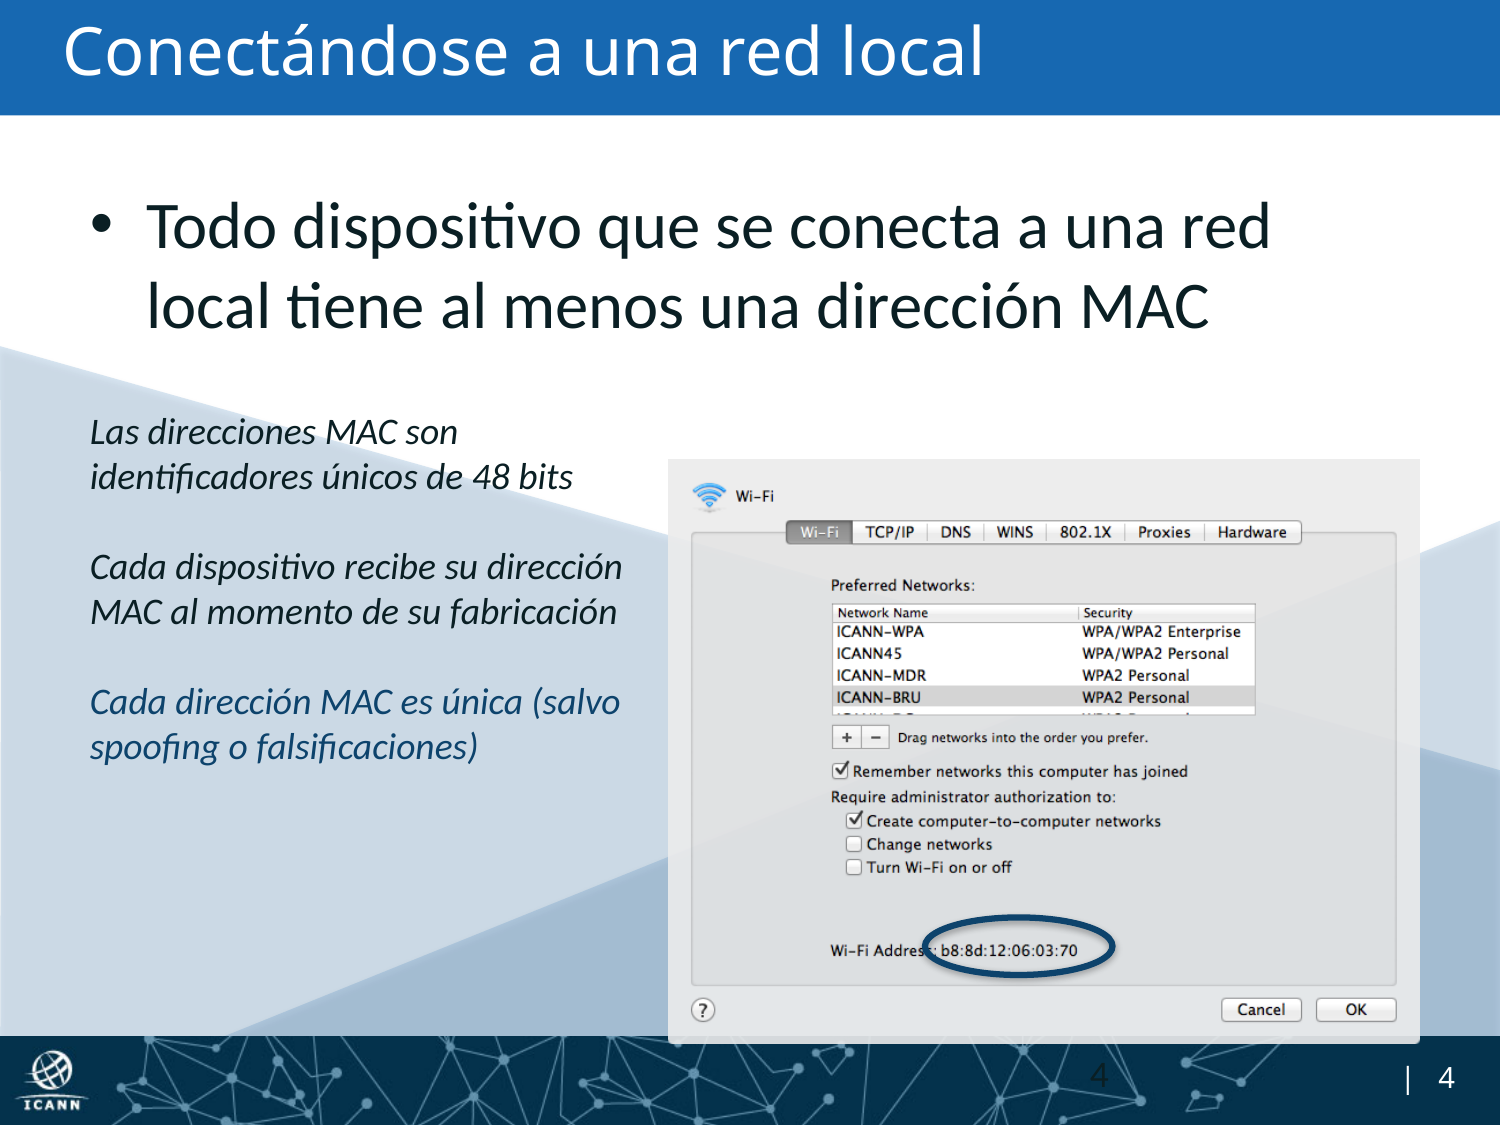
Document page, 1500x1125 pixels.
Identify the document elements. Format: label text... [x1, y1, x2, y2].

title Conectándose a una red local [0, 0, 1500, 116]
text_box 4 [1074, 1042, 1425, 1103]
picture [0, 459, 1500, 1125]
text_box Las direcciones MAC son identificadores únicos de 48 bits Cada dispositivo recibe su dirección MAC al momento de su fabricación Cada dirección MAC es única (salvo spoofing o falsificaciones) [75, 399, 669, 820]
text_box Todo dispositivo que se conecta a una red local tiene al menos una dirección MAC [74, 174, 1425, 388]
